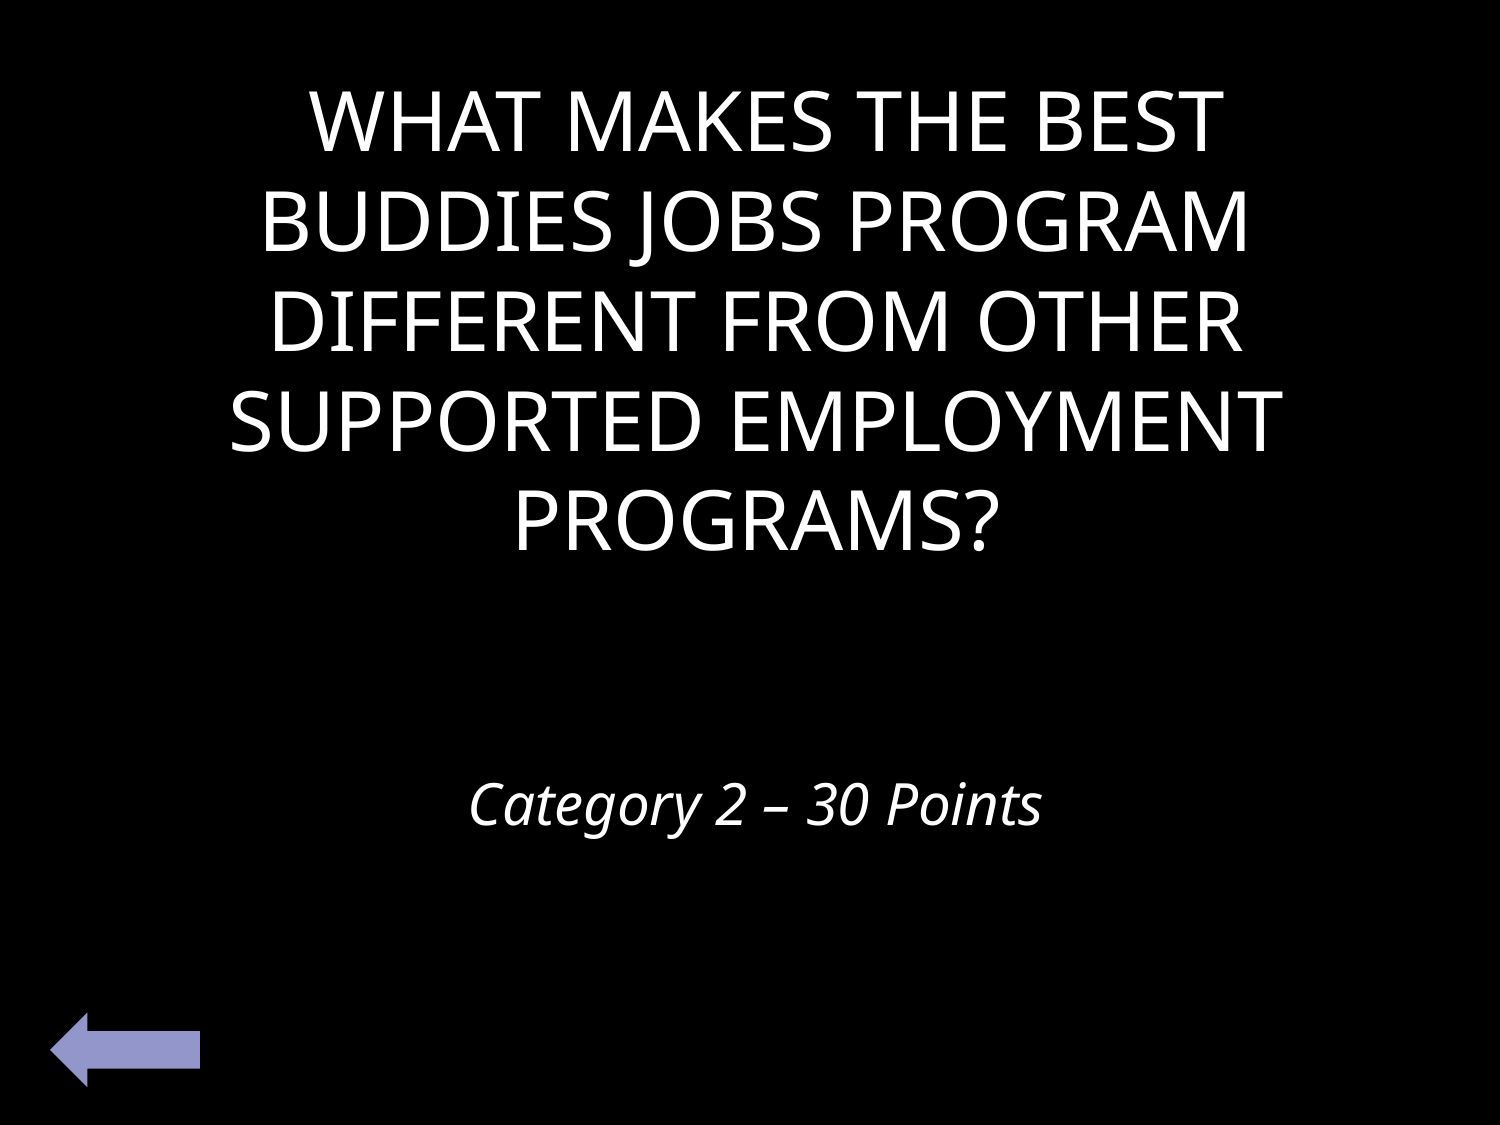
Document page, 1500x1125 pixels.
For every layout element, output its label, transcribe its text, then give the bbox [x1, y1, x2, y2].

text_box WHAT MAKES THE BEST BUDDIES JOBS PROGRAM DIFFERENT FROM OTHER SUPPORTED EMPLOYMENT PROGRAMS? Category 2 – 30 Points [199, 60, 1313, 845]
text_box [49, 1012, 200, 1088]
